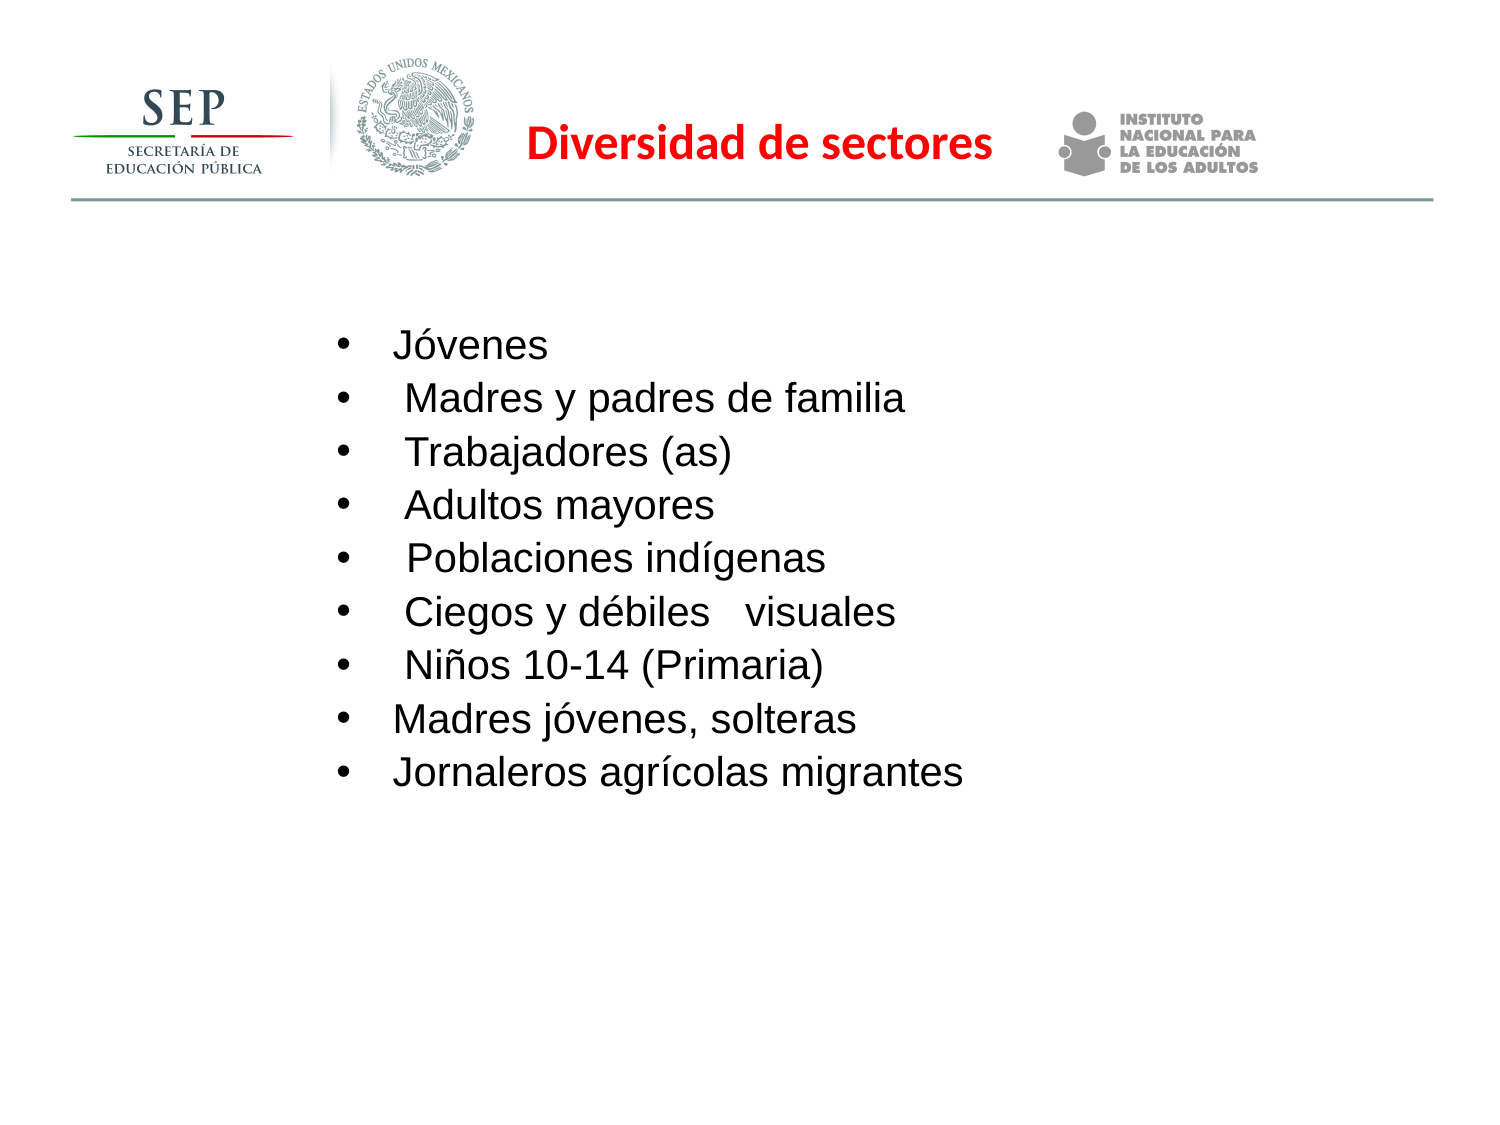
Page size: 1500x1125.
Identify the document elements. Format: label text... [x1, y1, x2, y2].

text_box Diversidad de sectores [467, 101, 1053, 177]
picture [71, 0, 1494, 1125]
text_box Jóvenes Madres y padres de familia Trabajadores (as) Adultos mayores Poblaciones indígenas Ciegos y débiles visuales Niños 10-14 (Primaria) Madres jóvenes, solteras Jornaleros agrícolas migrantes [321, 316, 1500, 856]
